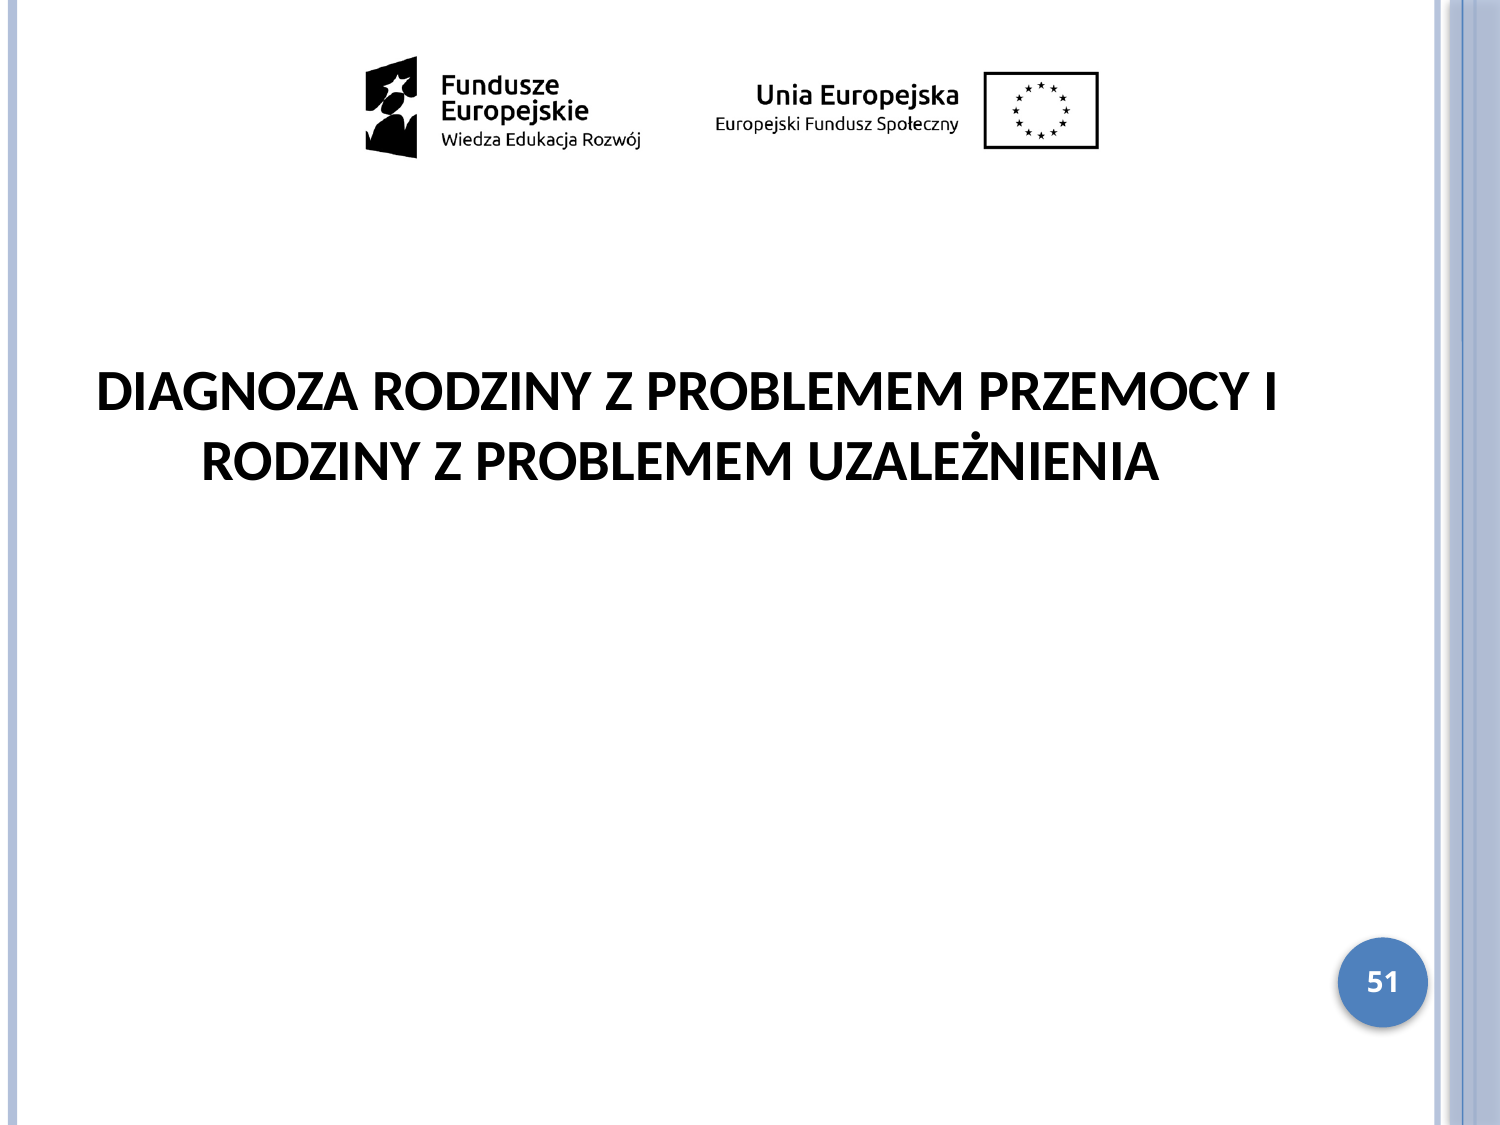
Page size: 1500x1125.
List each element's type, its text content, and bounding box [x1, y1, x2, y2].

picture [340, 30, 1124, 184]
slide_number 51 [1333, 940, 1434, 1027]
list DIAGNOZA RODZINY Z PROBLEMEM PRZEMOCY I RODZINY Z PROBLEMEM UZALEŻNIENIA [75, 262, 1300, 1062]
